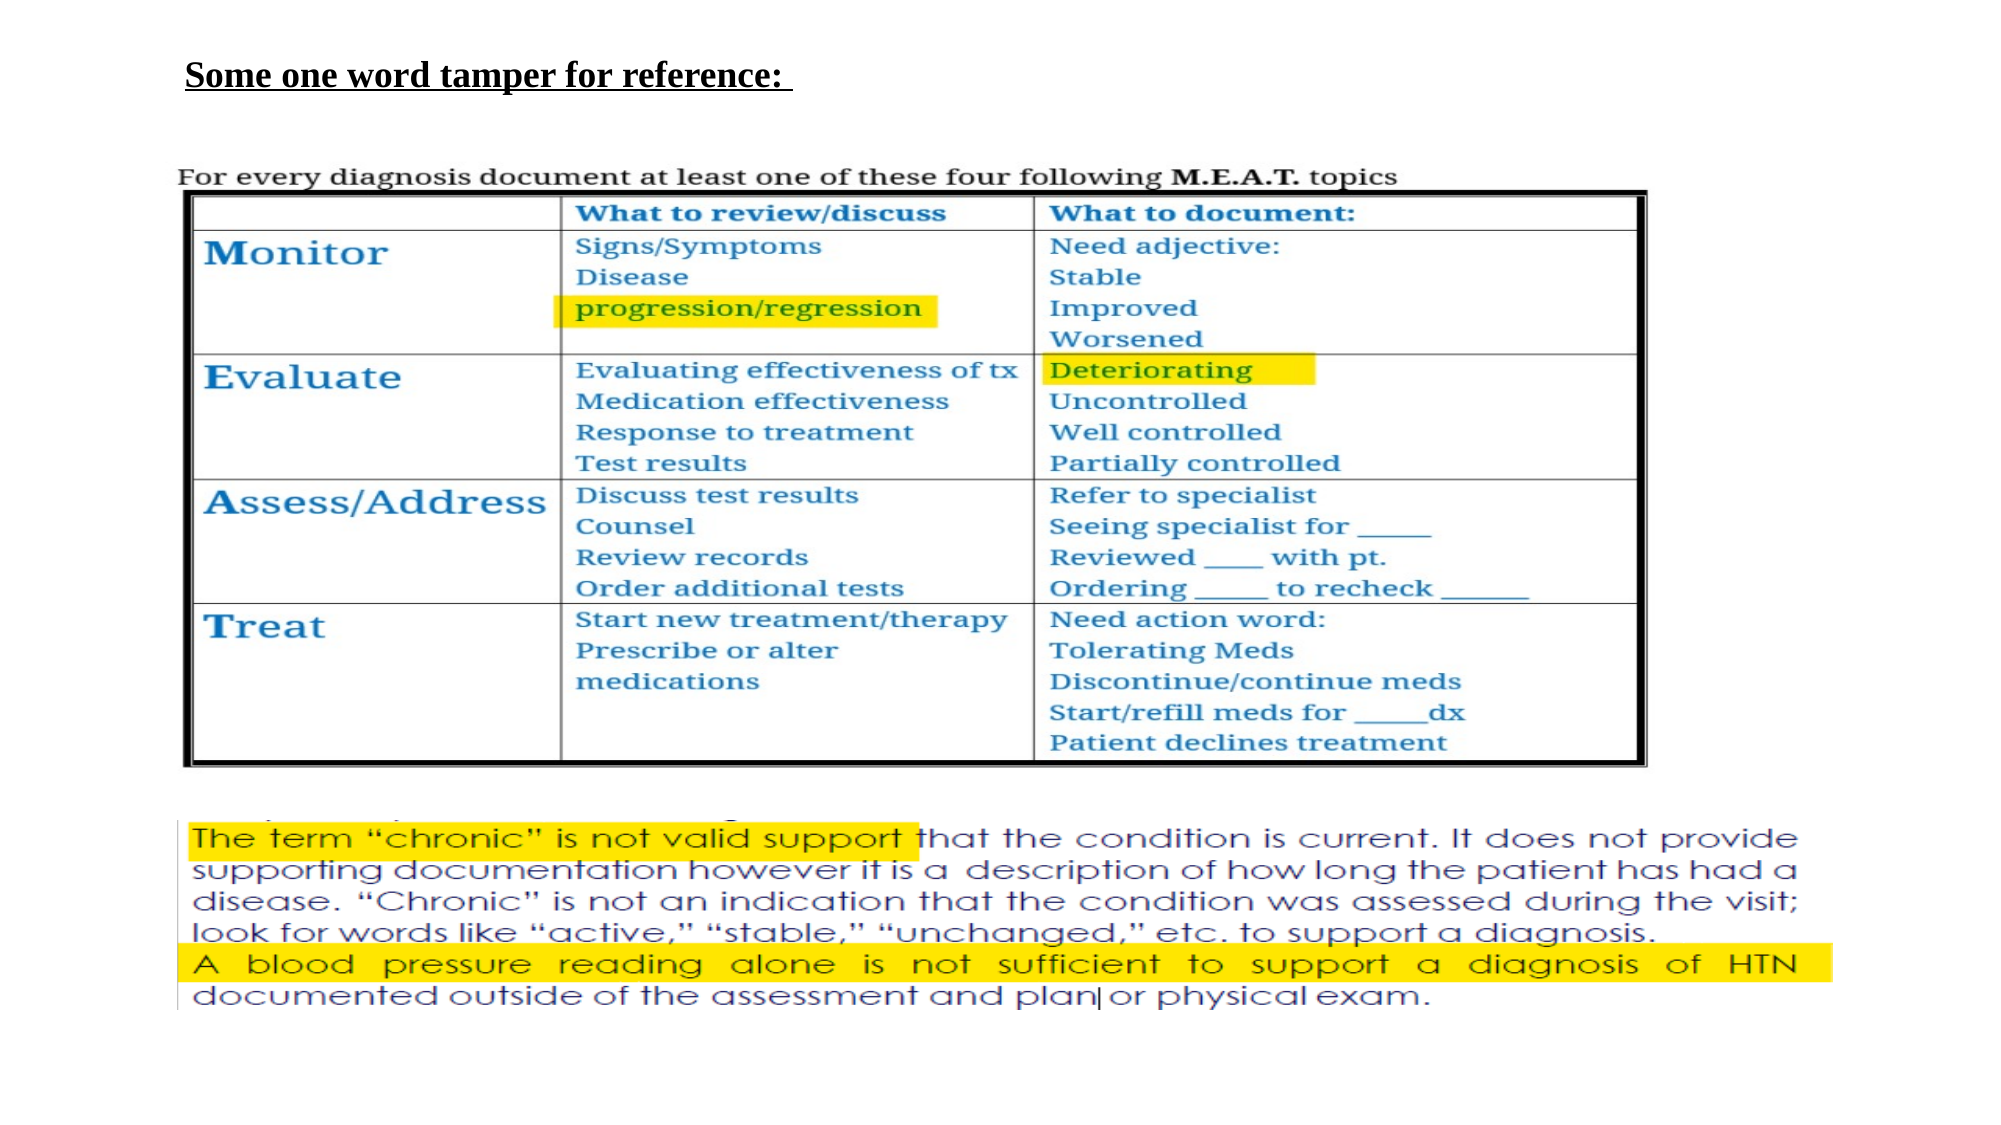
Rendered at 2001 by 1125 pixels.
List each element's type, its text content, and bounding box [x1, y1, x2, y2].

picture [141, 145, 1670, 779]
text_box Some one word tamper for reference: [169, 42, 1713, 103]
picture [169, 820, 1833, 1010]
